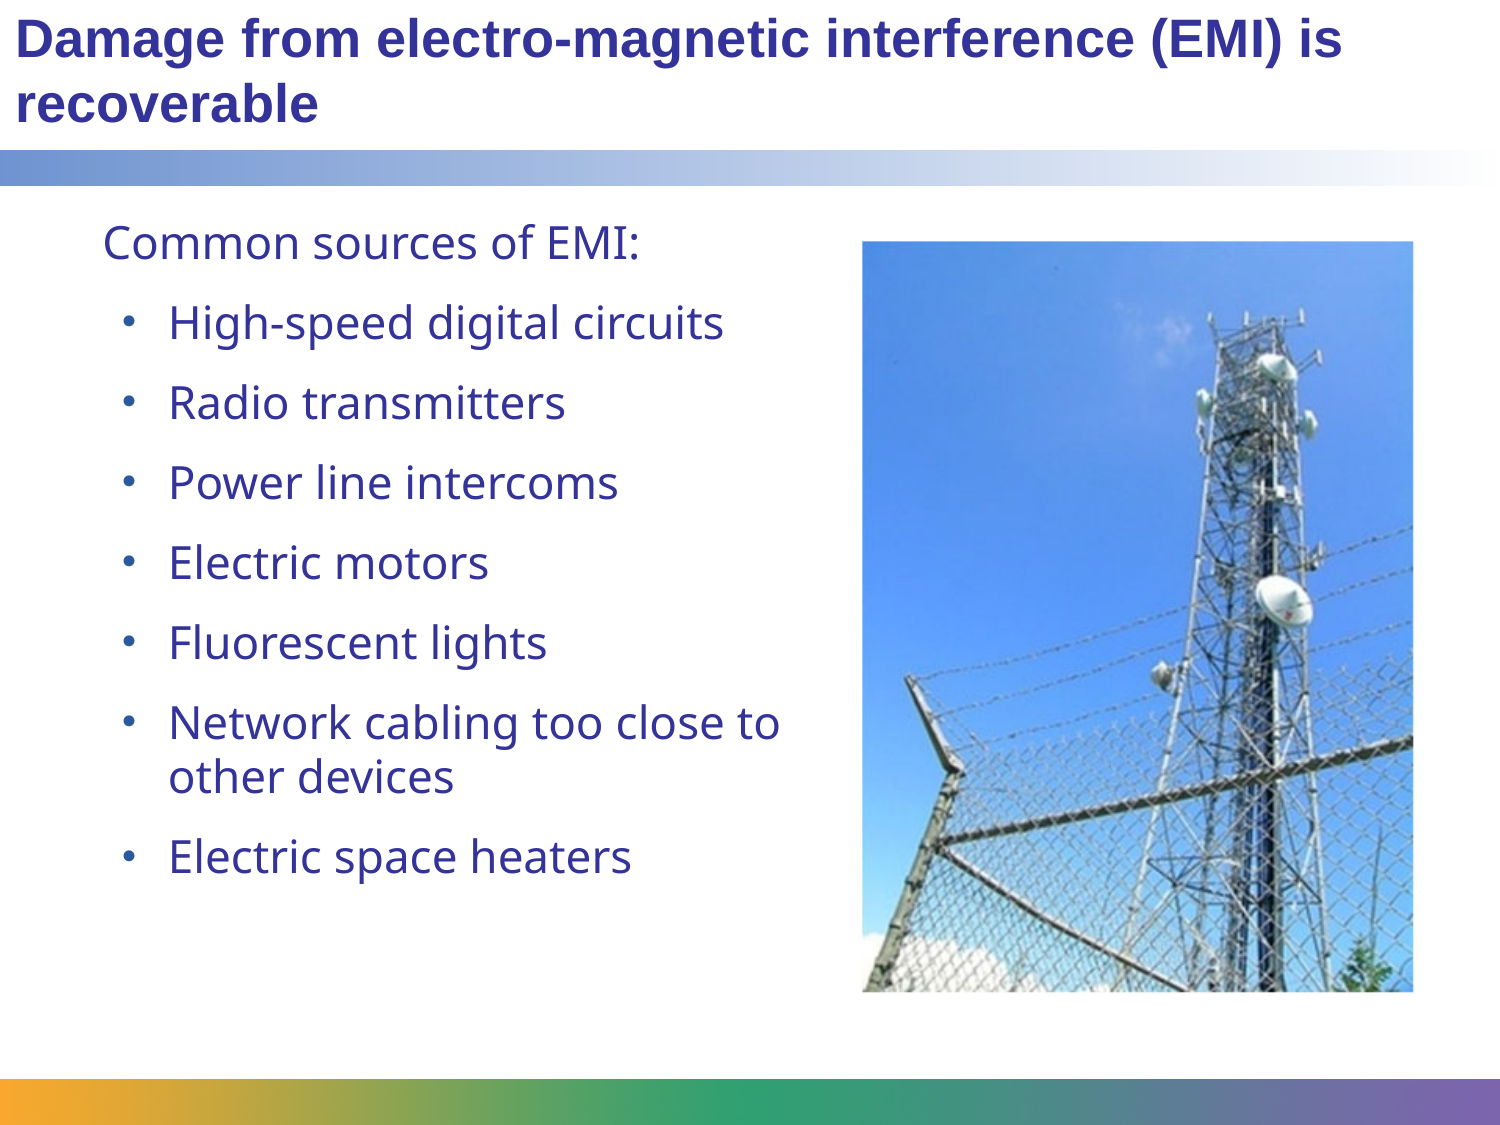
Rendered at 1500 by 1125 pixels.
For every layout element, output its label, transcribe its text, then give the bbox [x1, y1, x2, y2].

title Damage from electro-magnetic interference (EMI) is recoverable [0, 0, 1475, 138]
list Common sources of EMI: High-speed digital circuits Radio transmitters Power line intercoms Electric motors Fluorescent lights Network cabling too close to other devices Electric space heaters [30, 205, 853, 984]
picture [861, 240, 1415, 994]
picture [0, 1079, 1500, 1125]
